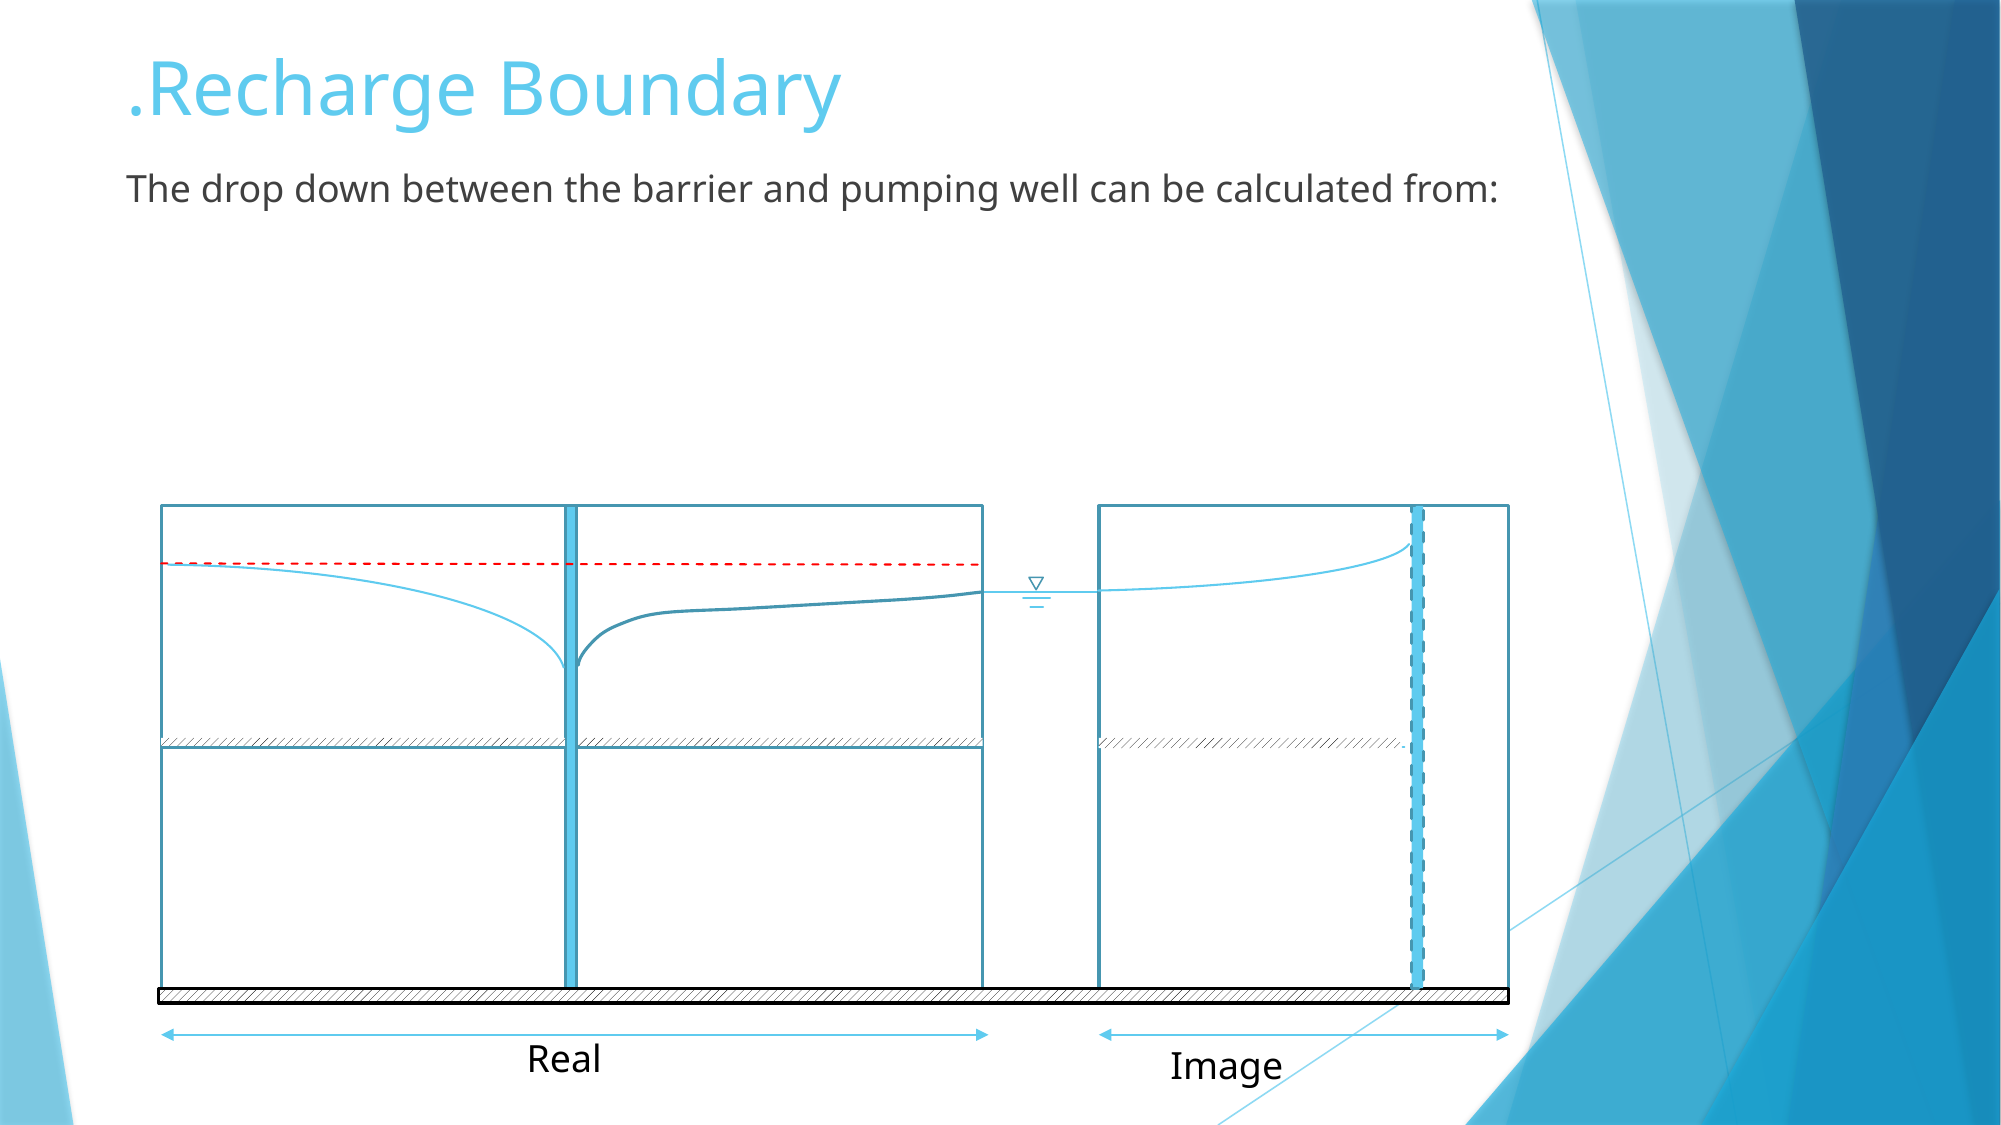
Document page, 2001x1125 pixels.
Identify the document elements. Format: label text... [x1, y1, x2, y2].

title Recharge Boundary. [111, 32, 1522, 165]
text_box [0, 485, 1510, 1096]
